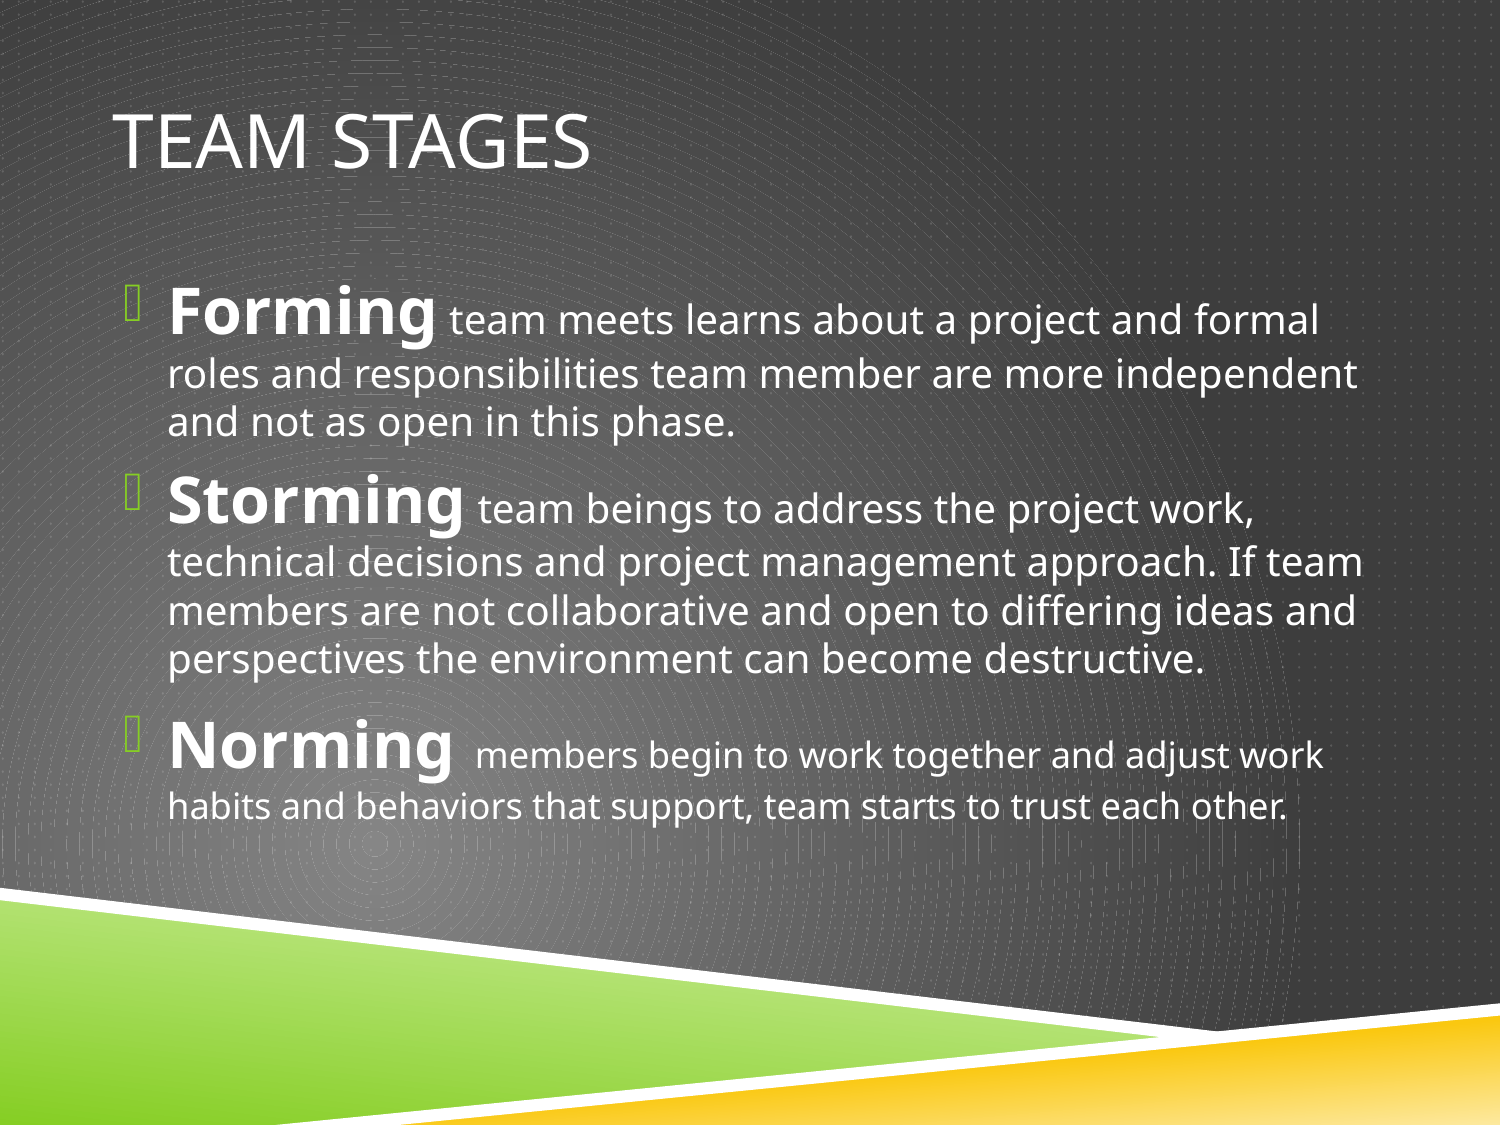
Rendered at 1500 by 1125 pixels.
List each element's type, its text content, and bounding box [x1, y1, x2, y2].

list Forming team meets learns about a project and formal roles and responsibilities team member are more independent and not as open in this phase. Storming team beings to address the project work, technical decisions and project management approach. If team members are not collaborative and open to differing ideas and perspectives the environment can become destructive. Norming members begin to work together and adjust work habits and behaviors that support, team starts to trust each other. [112, 262, 1388, 875]
title Team STAGES [112, 45, 1388, 233]
